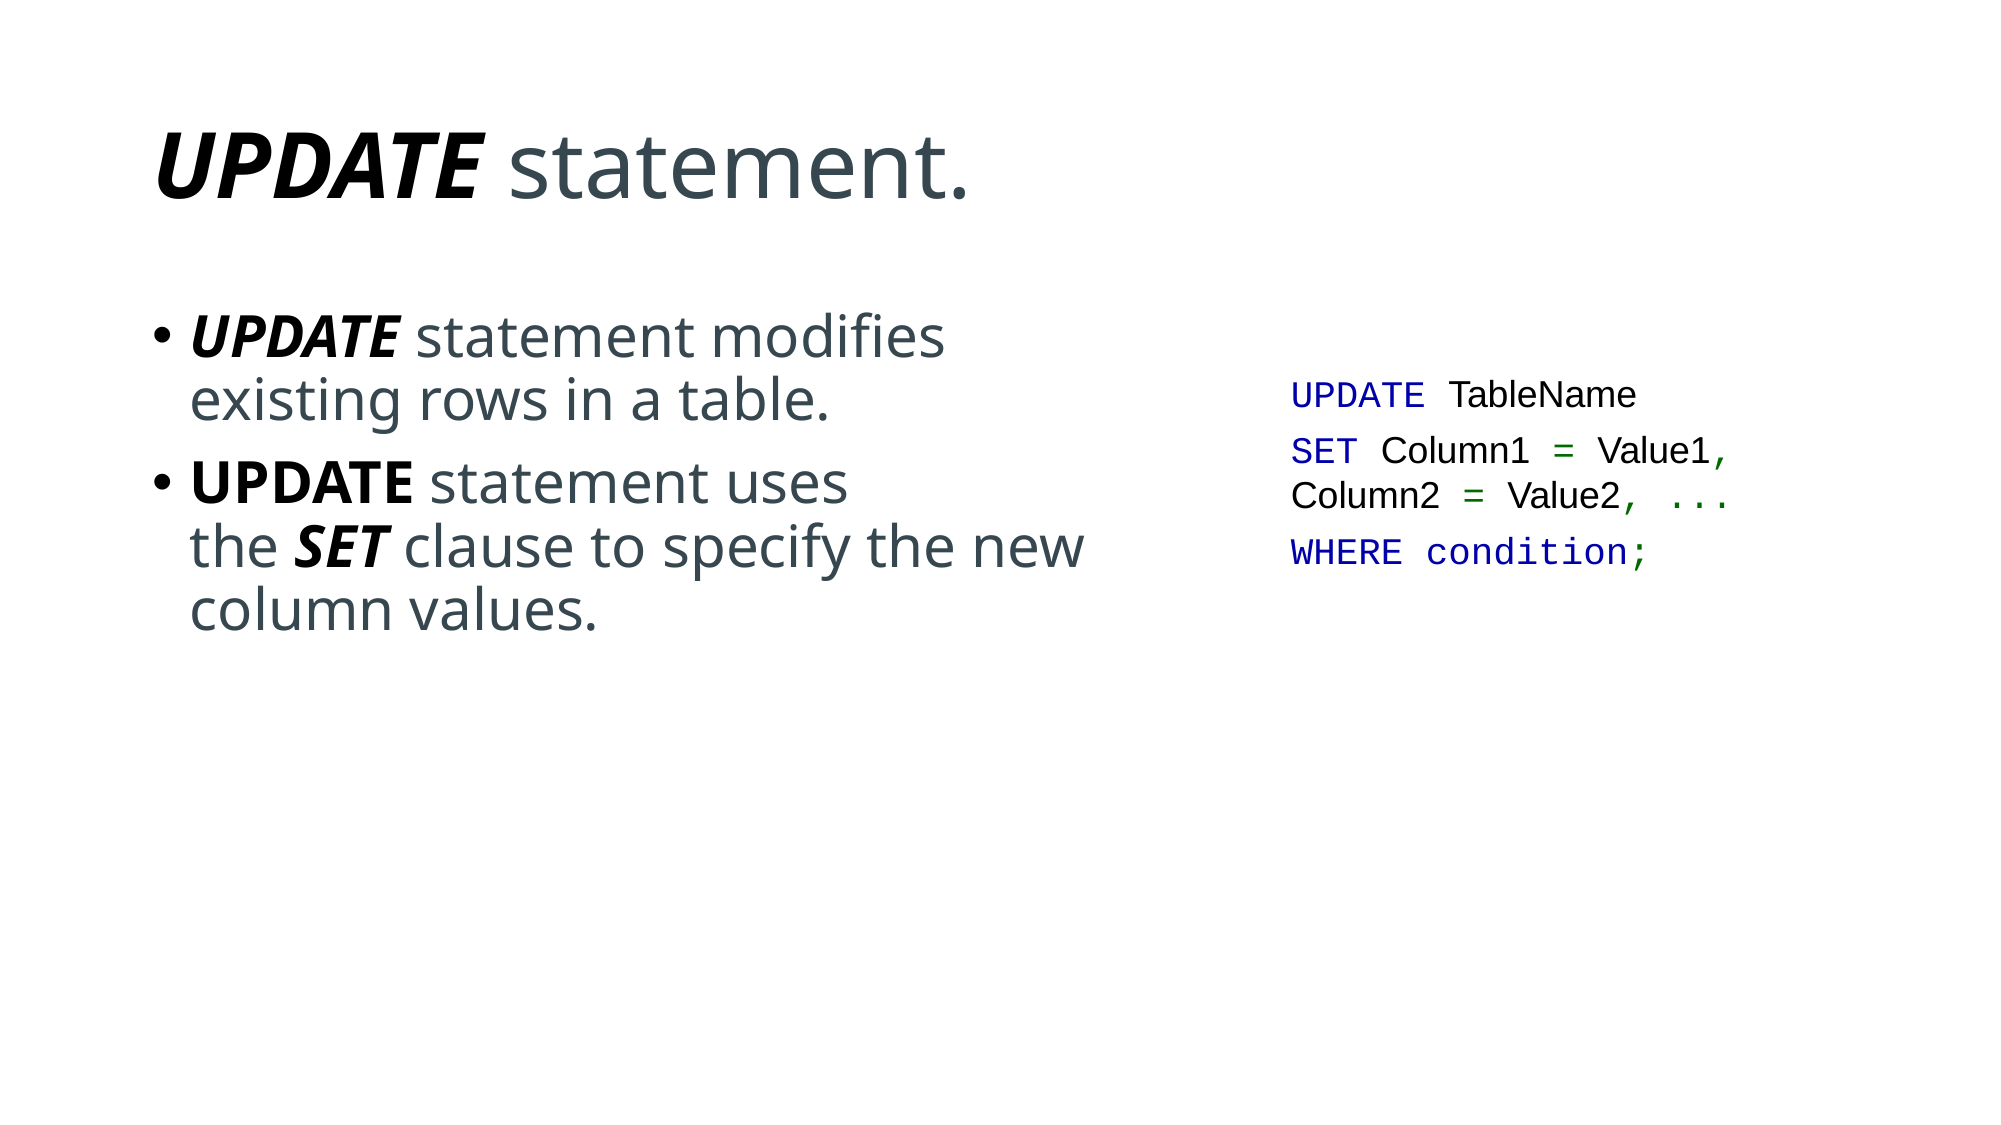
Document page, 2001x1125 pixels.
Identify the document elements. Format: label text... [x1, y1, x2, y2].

list UPDATE statement modifies existing rows in a table. UPDATE statement uses the SET clause to specify the new column values. [137, 299, 1177, 1014]
title UPDATE statement. [137, 59, 1863, 278]
text_box UPDATE TableName SET Column1 = Value1, Column2 = Value2, ... WHERE condition; [1290, 369, 1882, 573]
